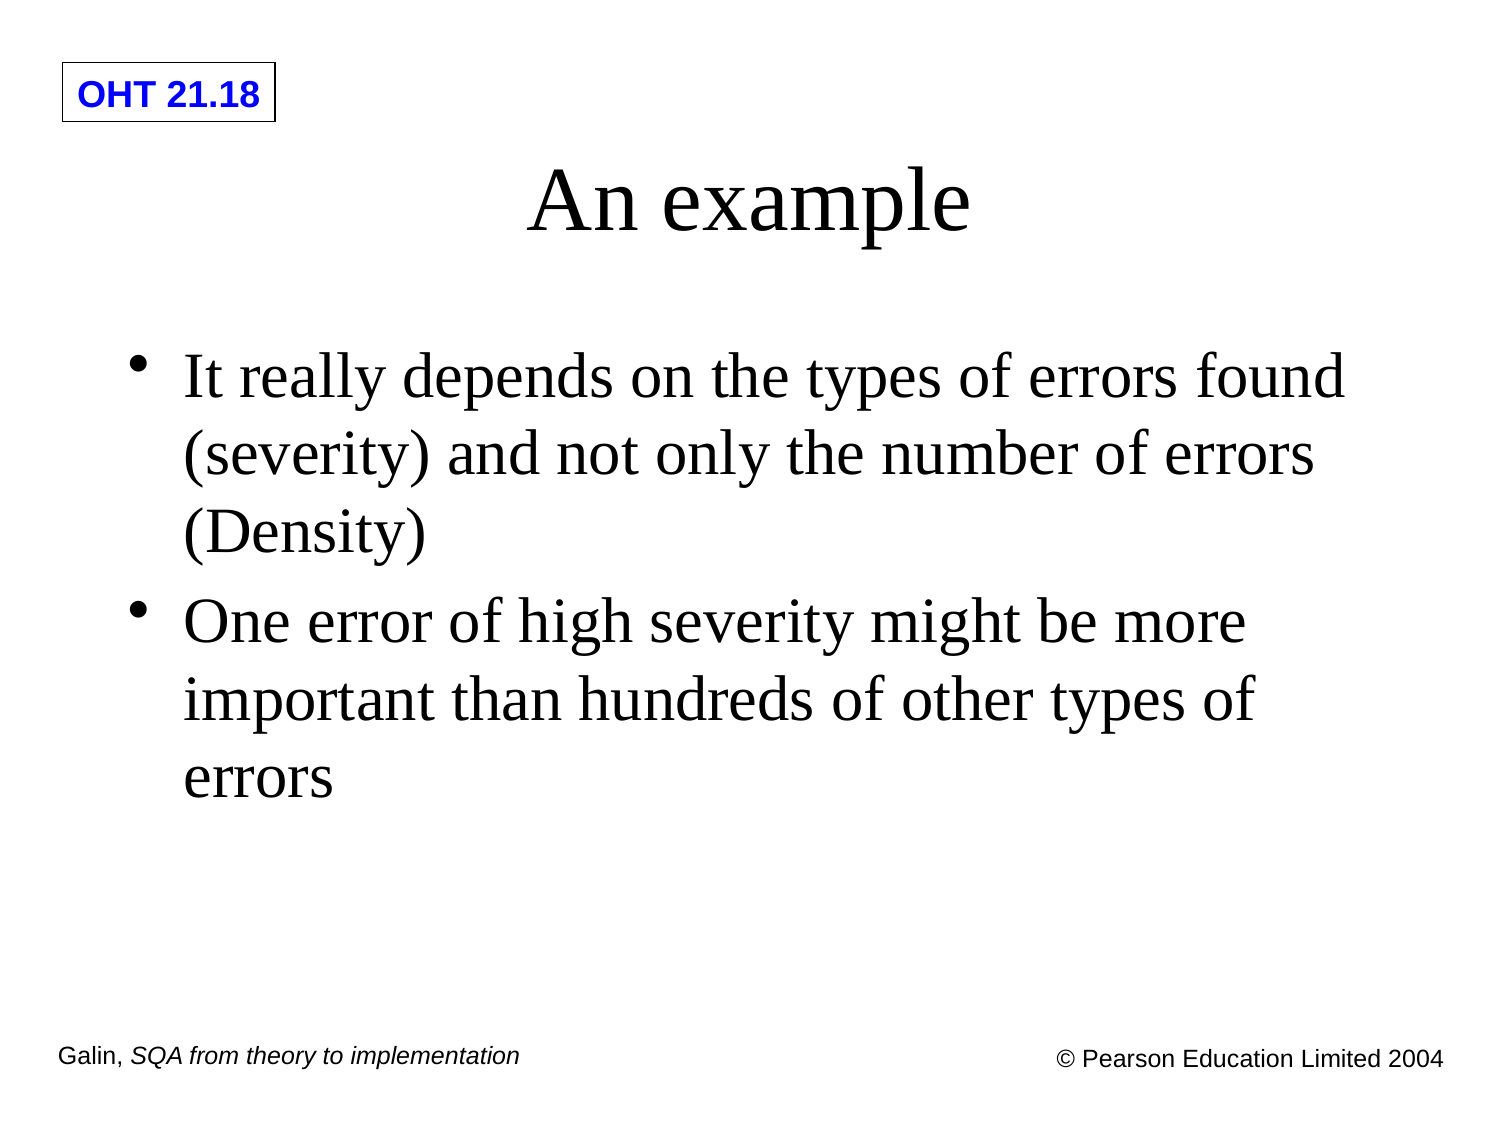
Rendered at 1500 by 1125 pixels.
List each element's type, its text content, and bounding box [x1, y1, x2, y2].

list It really depends on the types of errors found (severity) and not only the number of errors (Density) One error of high severity might be more important than hundreds of other types of errors [112, 324, 1388, 1001]
title An example [112, 99, 1388, 288]
